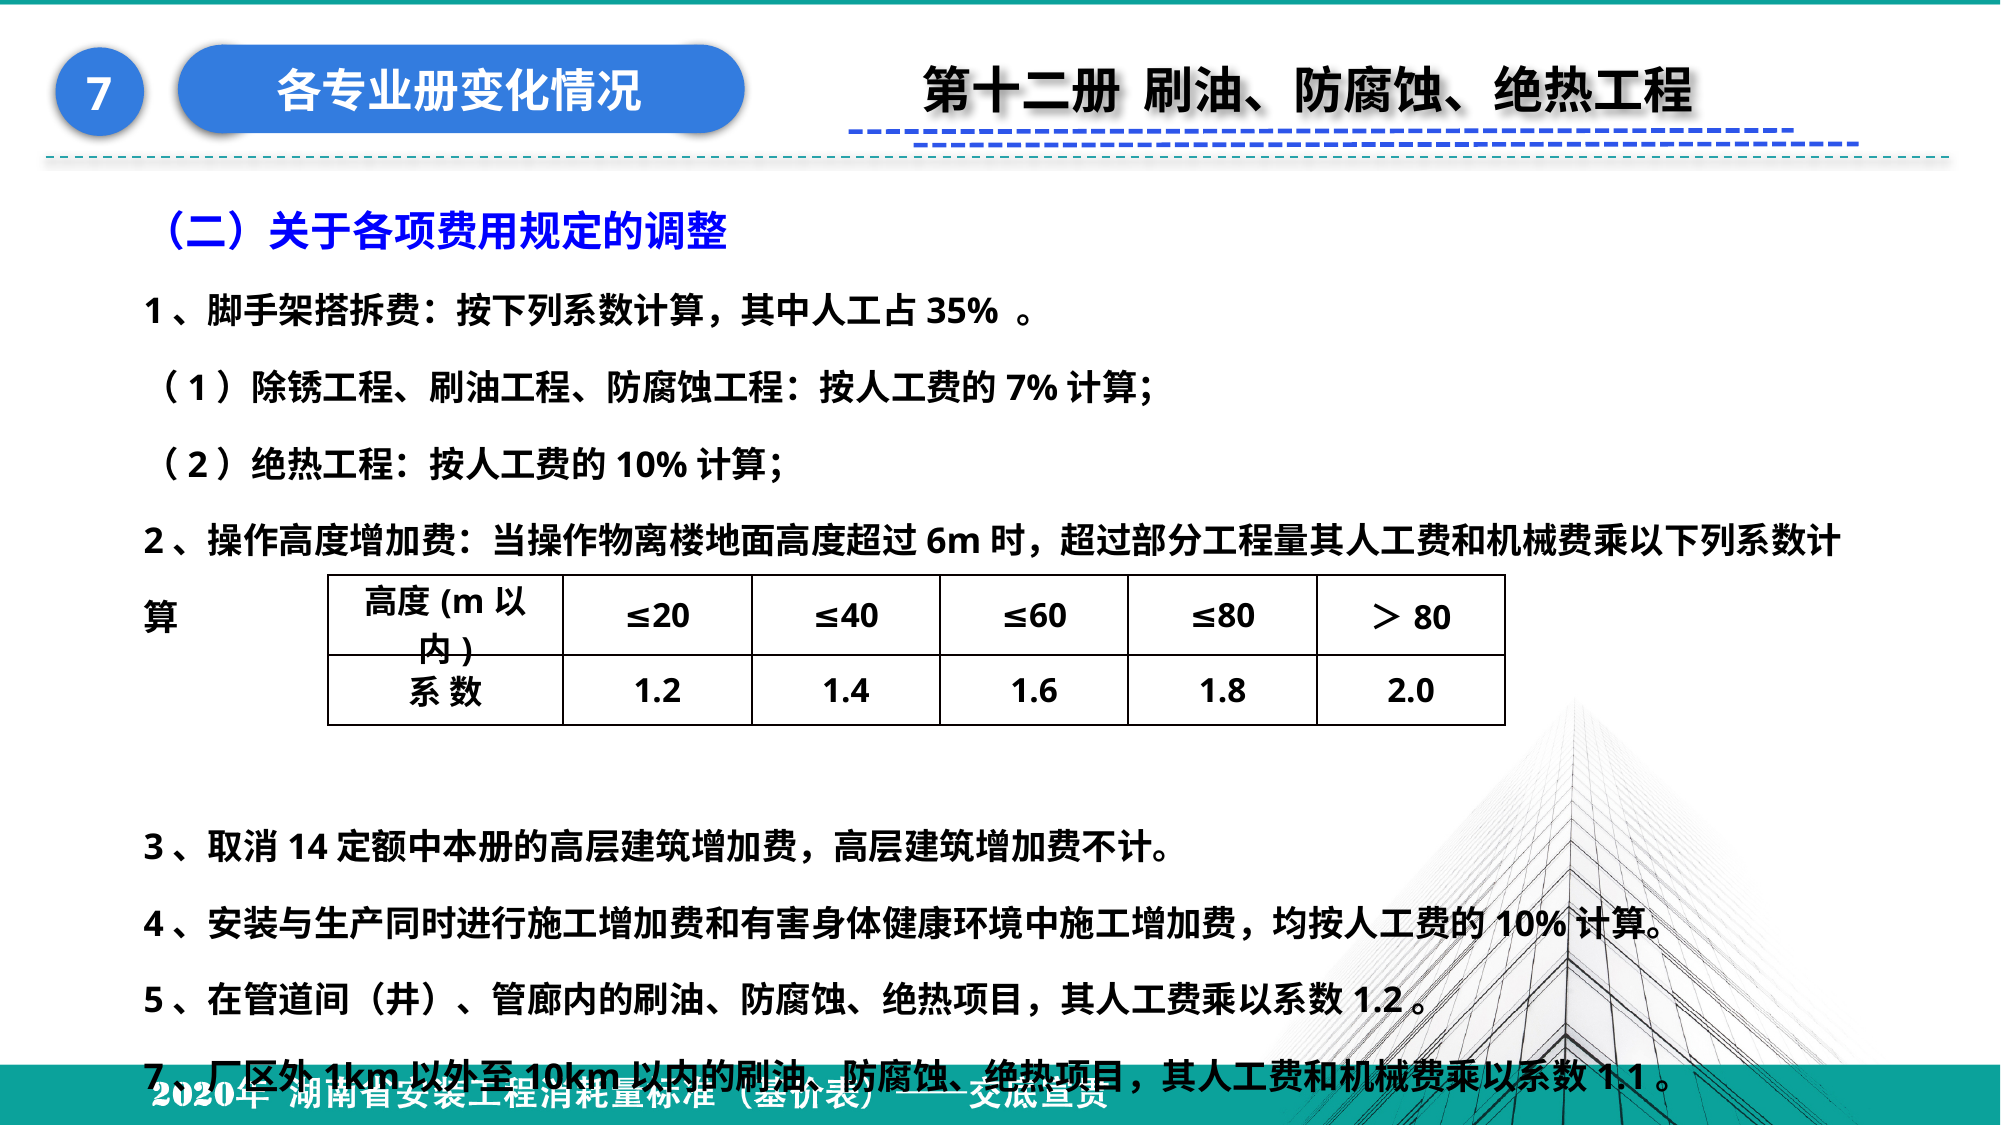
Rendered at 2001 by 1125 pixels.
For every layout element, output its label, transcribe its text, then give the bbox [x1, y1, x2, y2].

table_cell 2.0 [1318, 656, 1504, 724]
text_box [45, 44, 1955, 158]
table_cell 1.2 [564, 656, 751, 724]
table_header ≤80 [1129, 576, 1316, 654]
text_box （二）关于各项费用规定的调整 1、脚手架搭拆费：按下列系数计算，其中人工占35% 。 （1）除锈工程、刷油工程、防腐蚀工程：按人工费的7%计算； （2）绝热工程：按人工费的10%计算； 2、操作高度增加费：当操作物离楼地面高度超过6m时，超过部分工程量其人工费和机械费乘以下列系数计算 3、取消14定额中本册的高层建筑增加费，高层建筑增加费不计。 4、安装与生产同时进行施工增加费和有害身体健康环境中施工增加费，均按人工费的10%计算。 5、在管道间（井）、管廊内的刷油、防腐蚀、绝热项目，其人工费乘以系数1.2。 7、厂区外1km以外至10km以内的刷油、防腐蚀、绝热项目，其人工费和机械费乘以系数1.1。 [128, 158, 1871, 1104]
slide_number [1918, 0, 2000, 52]
table_cell 1.6 [941, 656, 1127, 724]
table_cell 1.4 [753, 656, 939, 724]
table_header ＞80 [1318, 576, 1504, 654]
table_header ≤60 [941, 576, 1127, 654]
table_cell 系 数 [329, 656, 562, 724]
table_header ≤40 [753, 576, 939, 654]
picture [0, 0, 2001, 1125]
table_header ≤20 [564, 576, 751, 654]
table_cell 1.8 [1129, 656, 1316, 724]
table_header 高度(m以内) [329, 576, 562, 654]
